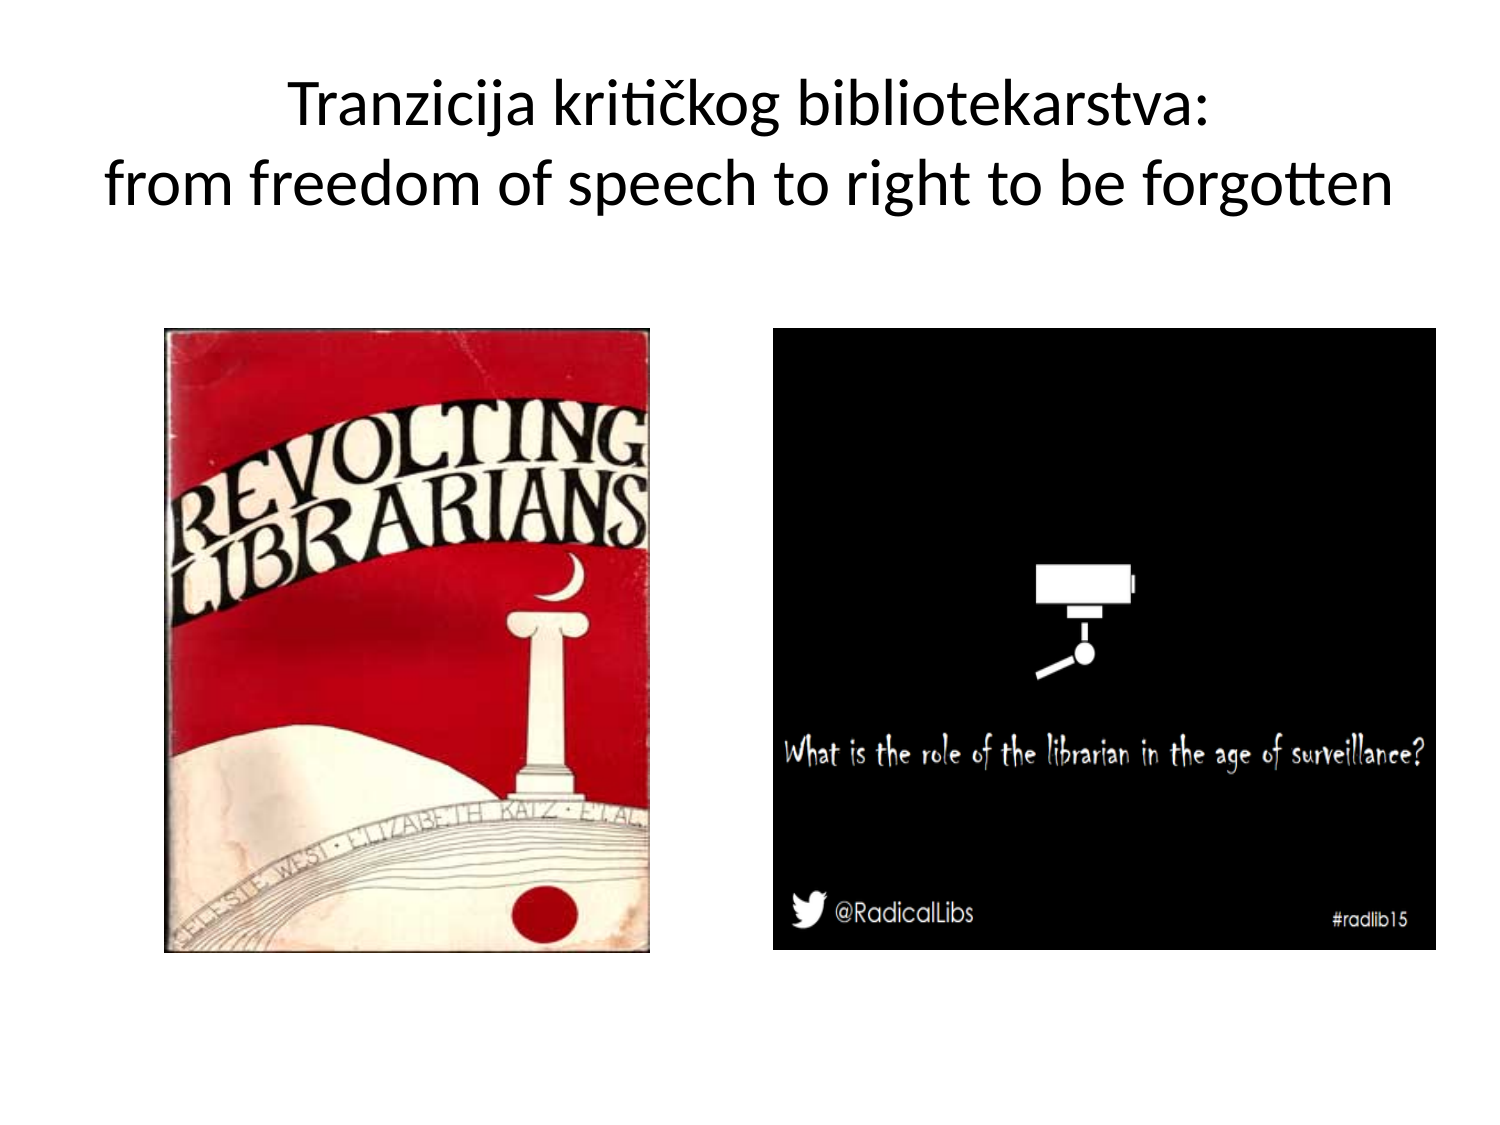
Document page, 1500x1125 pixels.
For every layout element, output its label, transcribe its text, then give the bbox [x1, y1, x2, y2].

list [773, 327, 1437, 950]
title Tranzicija kritičkog bibliotekarstva: from freedom of speech to right to be forgotten [75, 45, 1425, 233]
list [163, 327, 650, 954]
